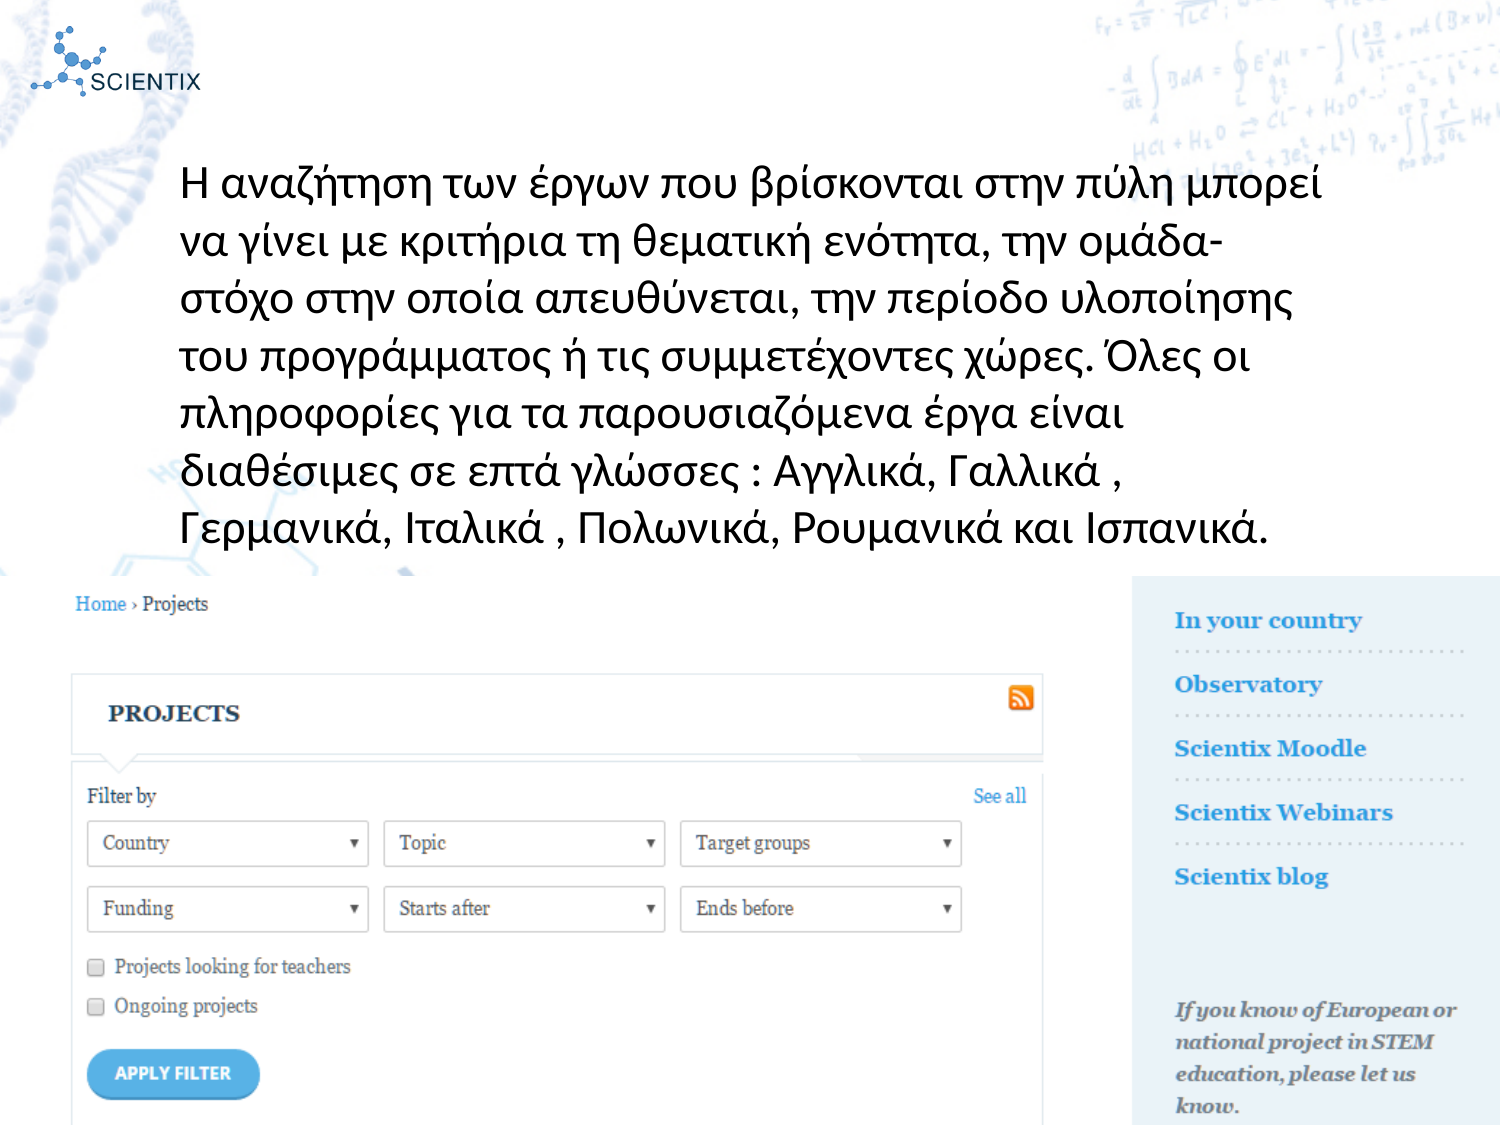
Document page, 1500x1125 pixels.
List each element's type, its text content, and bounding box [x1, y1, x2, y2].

picture [0, 0, 1500, 1125]
text_box Η αναζήτηση των έργων που βρίσκονται στην πύλη μπορεί να γίνει με κριτήρια τη θεματική ενότητα, την ομάδα-στόχο στην οποία απευθύνεται, την περίοδο υλοποίησης του προγράμματος ή τις συμμετέχοντες χώρες. Όλες οι πληροφορίες για τα παρουσιαζόμενα έργα είναι διαθέσιμες σε επτά γλώσσες : Αγγλικά, Γαλλικά , Γερμανικά, Ιταλικά , Πολωνικά, Ρουμανικά και Ισπανικά. [165, 143, 1346, 575]
